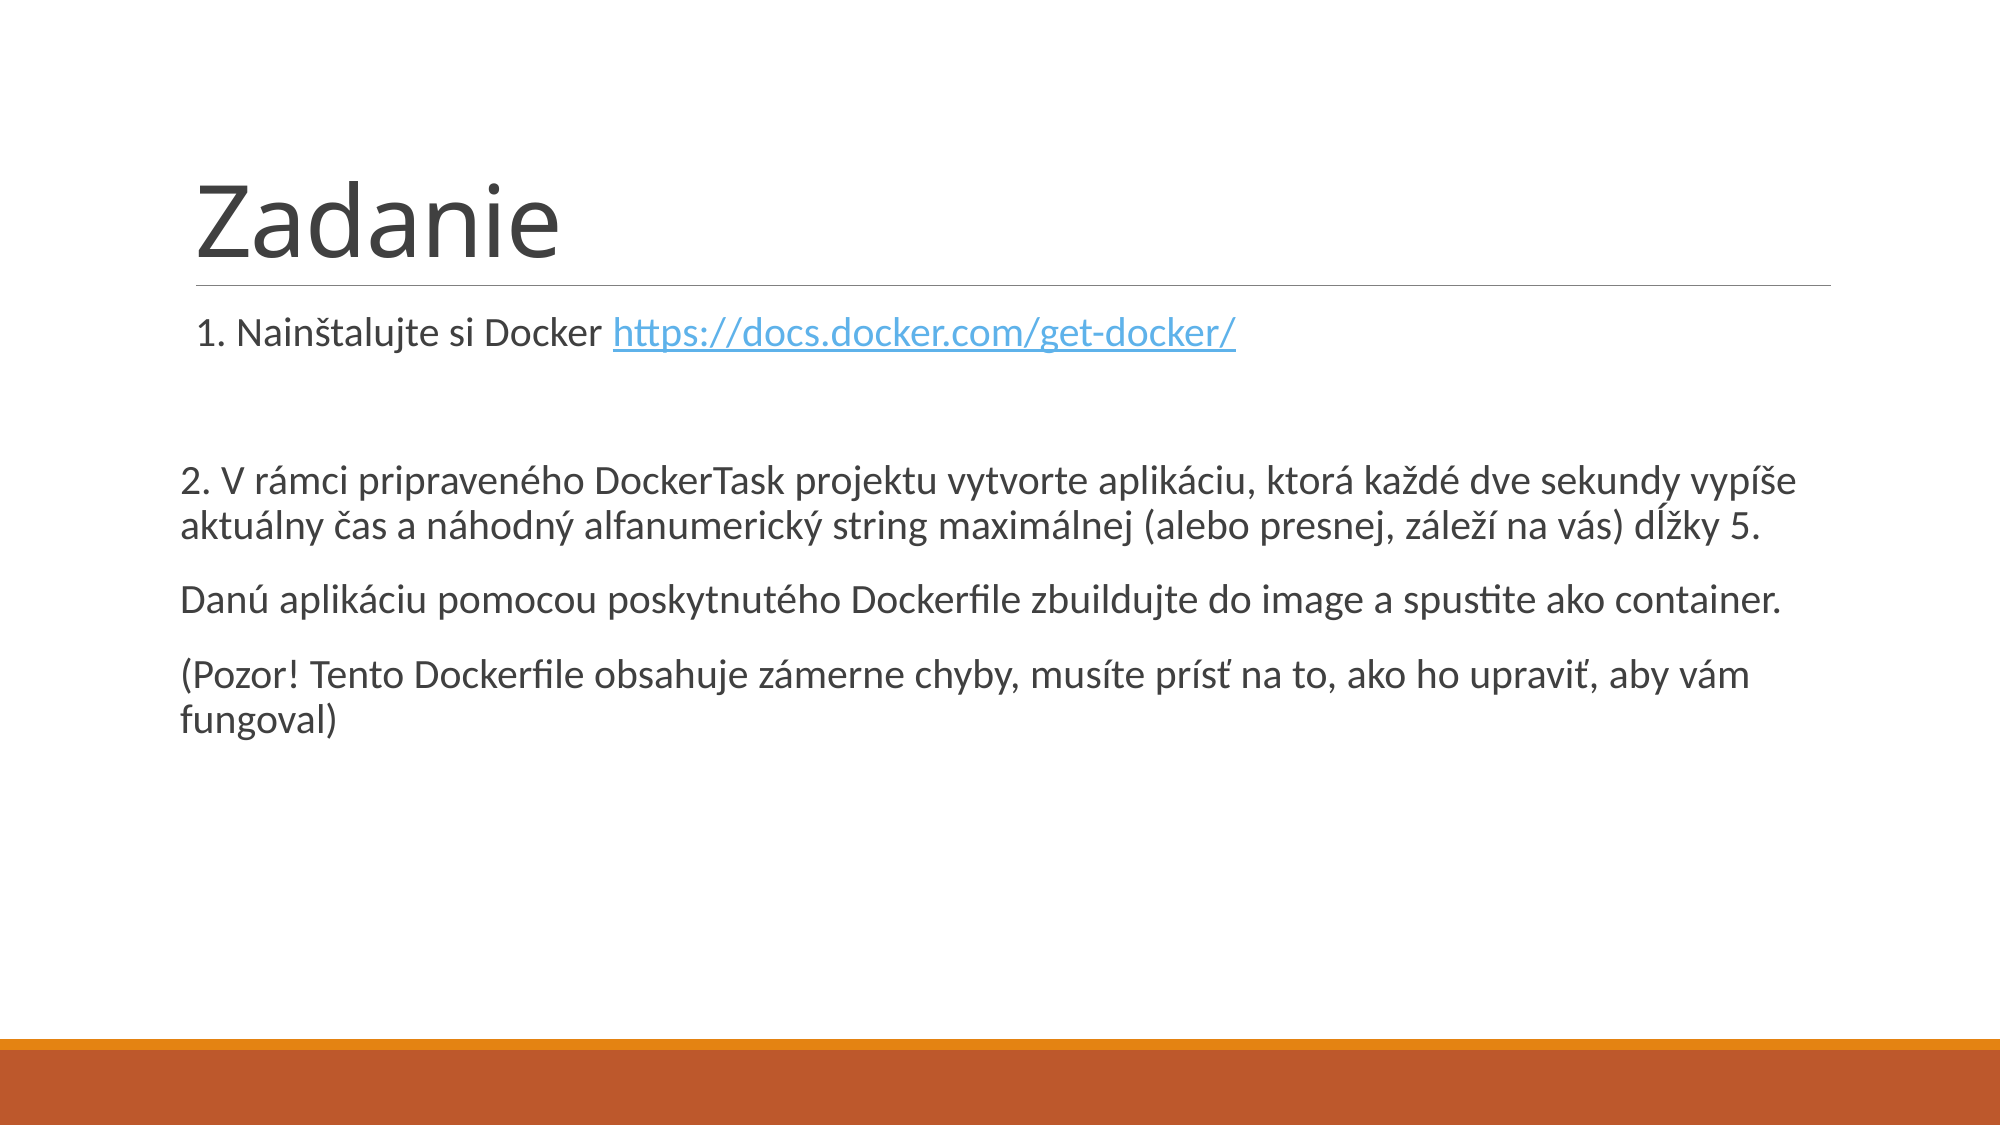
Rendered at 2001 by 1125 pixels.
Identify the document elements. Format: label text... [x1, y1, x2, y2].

list 1. Nainštalujte si Docker https://docs.docker.com/get-docker/ 2. V rámci pripraveného DockerTask projektu vytvorte aplikáciu, ktorá každé dve sekundy vypíše aktuálny čas a náhodný alfanumerický string maximálnej (alebo presnej, záleží na vás) dĺžky 5. Danú aplikáciu pomocou poskytnutého Dockerfile zbuildujte do image a spustite ako container. (Pozor! Tento Dockerfile obsahuje zámerne chyby, musíte prísť na to, ako ho upraviť, aby vám fungoval) [180, 302, 1830, 963]
title Zadanie [180, 47, 1830, 285]
